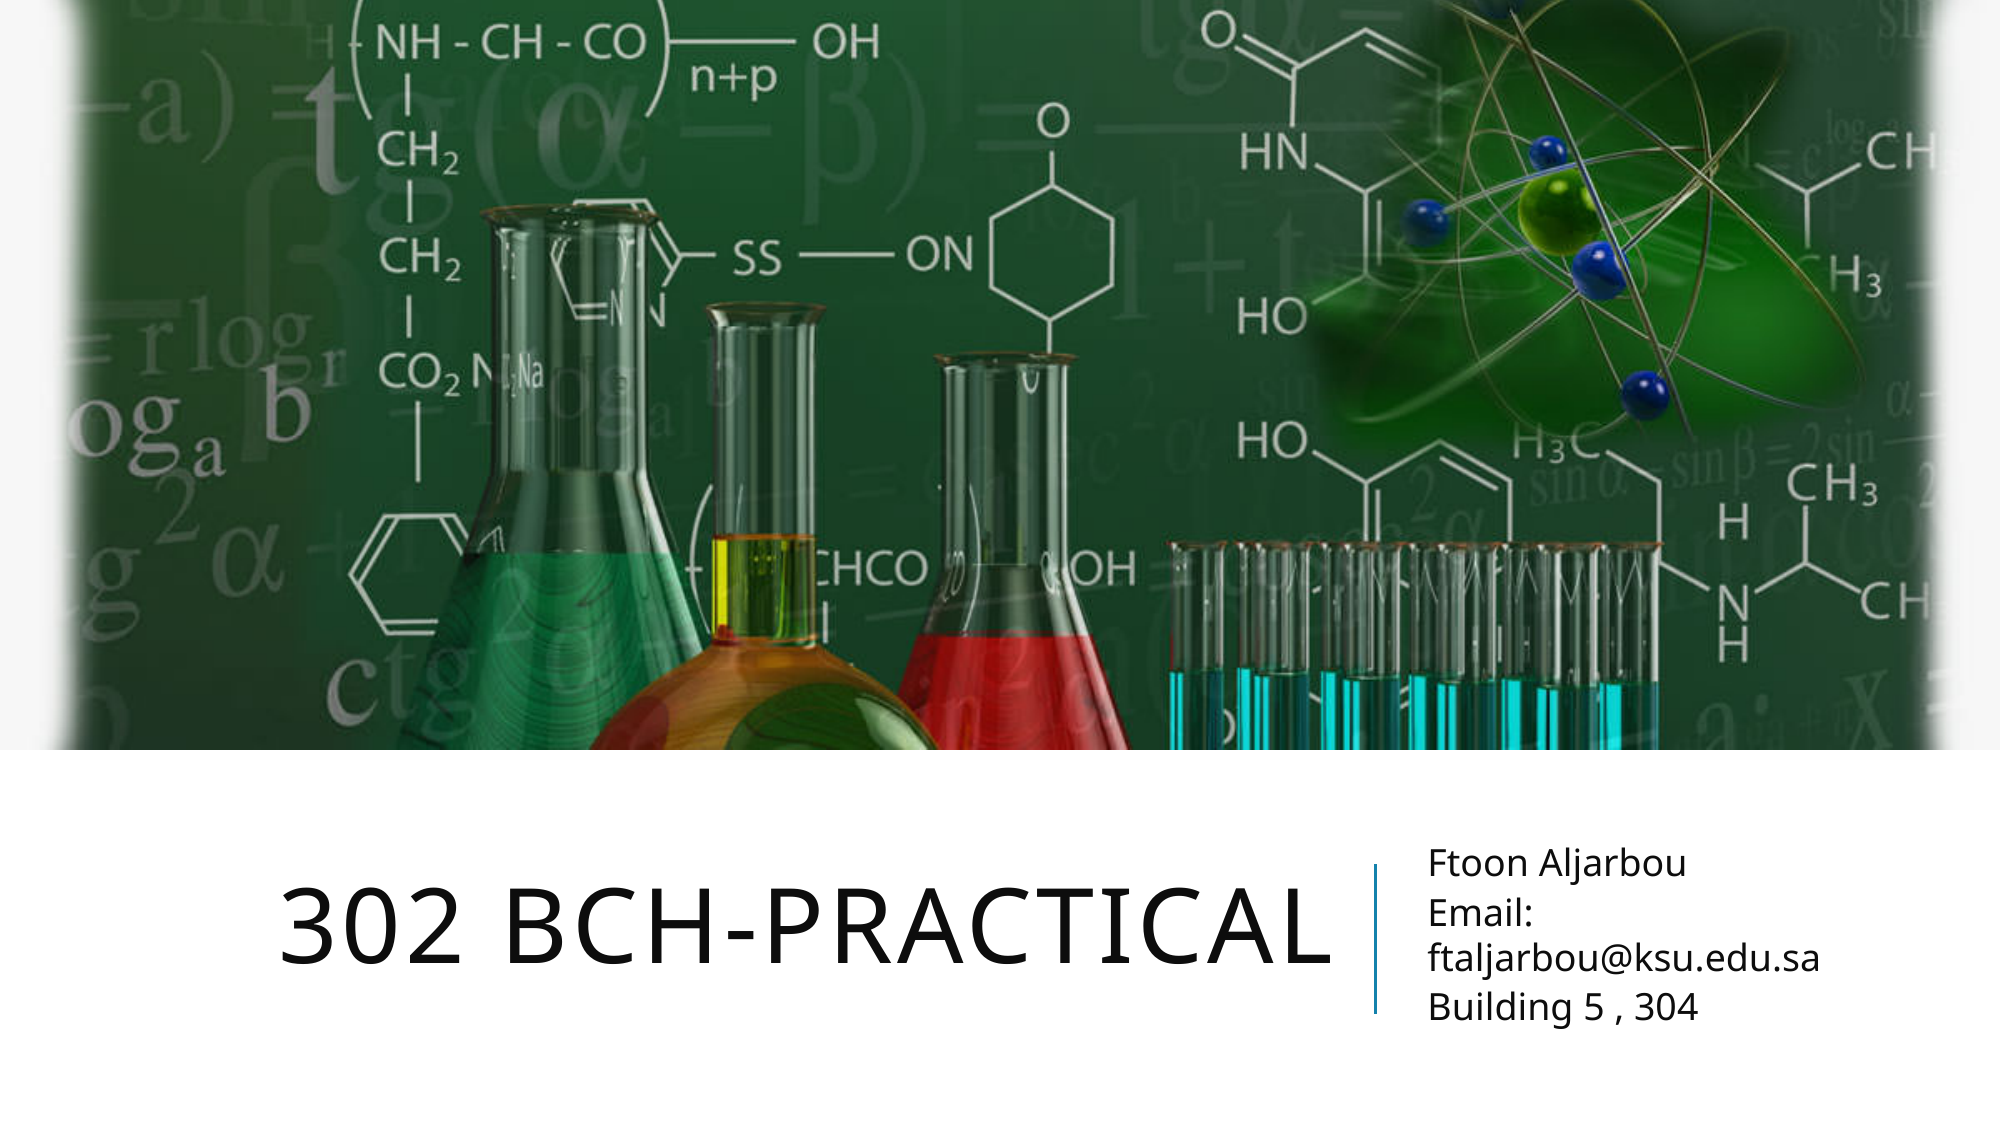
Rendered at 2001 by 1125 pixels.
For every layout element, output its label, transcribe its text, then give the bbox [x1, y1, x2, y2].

picture [0, 0, 2000, 751]
subtitle Ftoon Aljarbou Email: ftaljarbou@ksu.edu.sa Building 5 , 304 [1412, 813, 1938, 1054]
title 302 BCH-Practical [75, 813, 1350, 1054]
